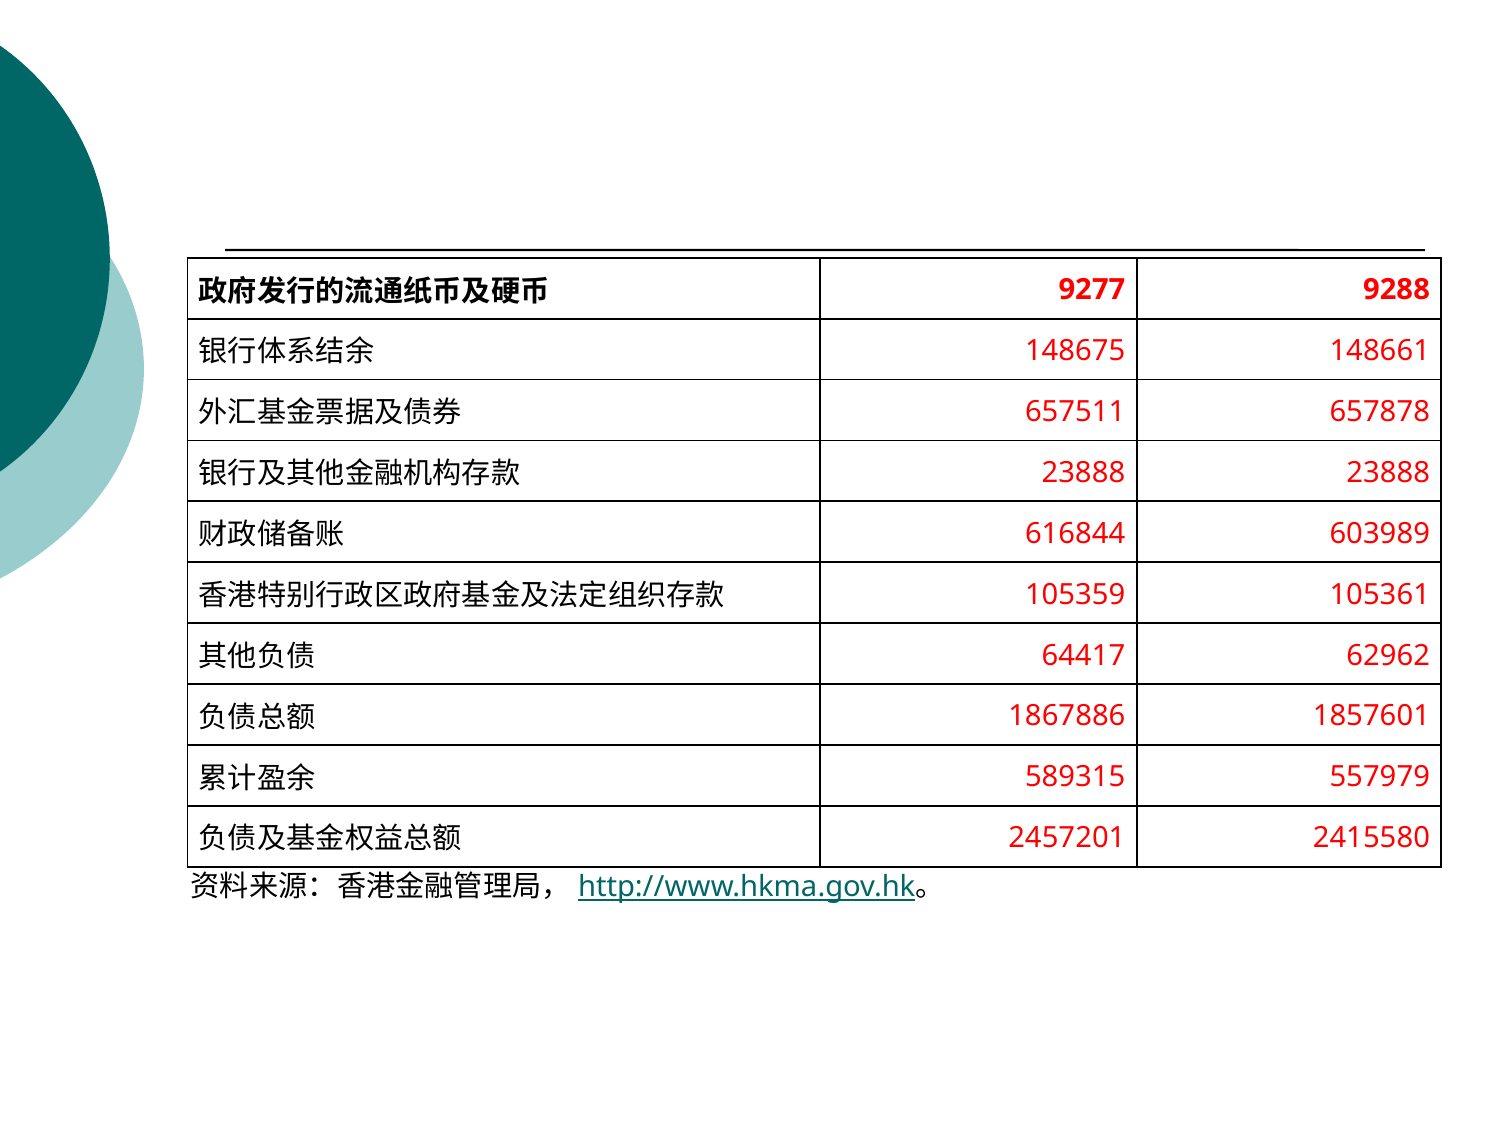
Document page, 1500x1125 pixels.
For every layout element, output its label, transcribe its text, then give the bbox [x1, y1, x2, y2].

table_cell 累计盈余 [188, 746, 819, 805]
table_cell 外汇基金票据及债券 [188, 380, 819, 440]
table_cell 105359 [821, 563, 1136, 622]
table_header 政府发行的流通纸币及硬币 [188, 259, 819, 318]
table_header 9288 [1138, 259, 1440, 318]
table_cell 银行及其他金融机构存款 [188, 441, 819, 500]
table_cell 557979 [1138, 746, 1440, 805]
table_cell 148675 [821, 320, 1136, 379]
table_header 9277 [821, 259, 1136, 318]
table_cell 负债总额 [188, 685, 819, 744]
table_cell 1857601 [1138, 685, 1440, 744]
table_cell 1867886 [821, 685, 1136, 744]
table_cell 616844 [821, 502, 1136, 561]
table_cell 其他负债 [188, 624, 819, 683]
table_cell 2415580 [1138, 807, 1440, 866]
list 资料来源：香港金融管理局，http://www.hkma.gov.hk。 [175, 859, 1442, 1079]
table_cell 657878 [1138, 380, 1440, 440]
table_cell 银行体系结余 [188, 320, 819, 379]
table_cell 105361 [1138, 563, 1440, 622]
table_cell 2457201 [821, 807, 1136, 866]
table_cell 23888 [821, 441, 1136, 500]
table_cell 62962 [1138, 624, 1440, 683]
table_cell 23888 [1138, 441, 1440, 500]
table_cell 负债及基金权益总额 [188, 807, 819, 866]
table_cell 64417 [821, 624, 1136, 683]
table_cell 148661 [1138, 320, 1440, 379]
table_cell 香港特别行政区政府基金及法定组织存款 [188, 563, 819, 622]
table_cell 589315 [821, 746, 1136, 805]
table_cell 657511 [821, 380, 1136, 440]
table_cell 603989 [1138, 502, 1440, 561]
table_cell 财政储备账 [188, 502, 819, 561]
